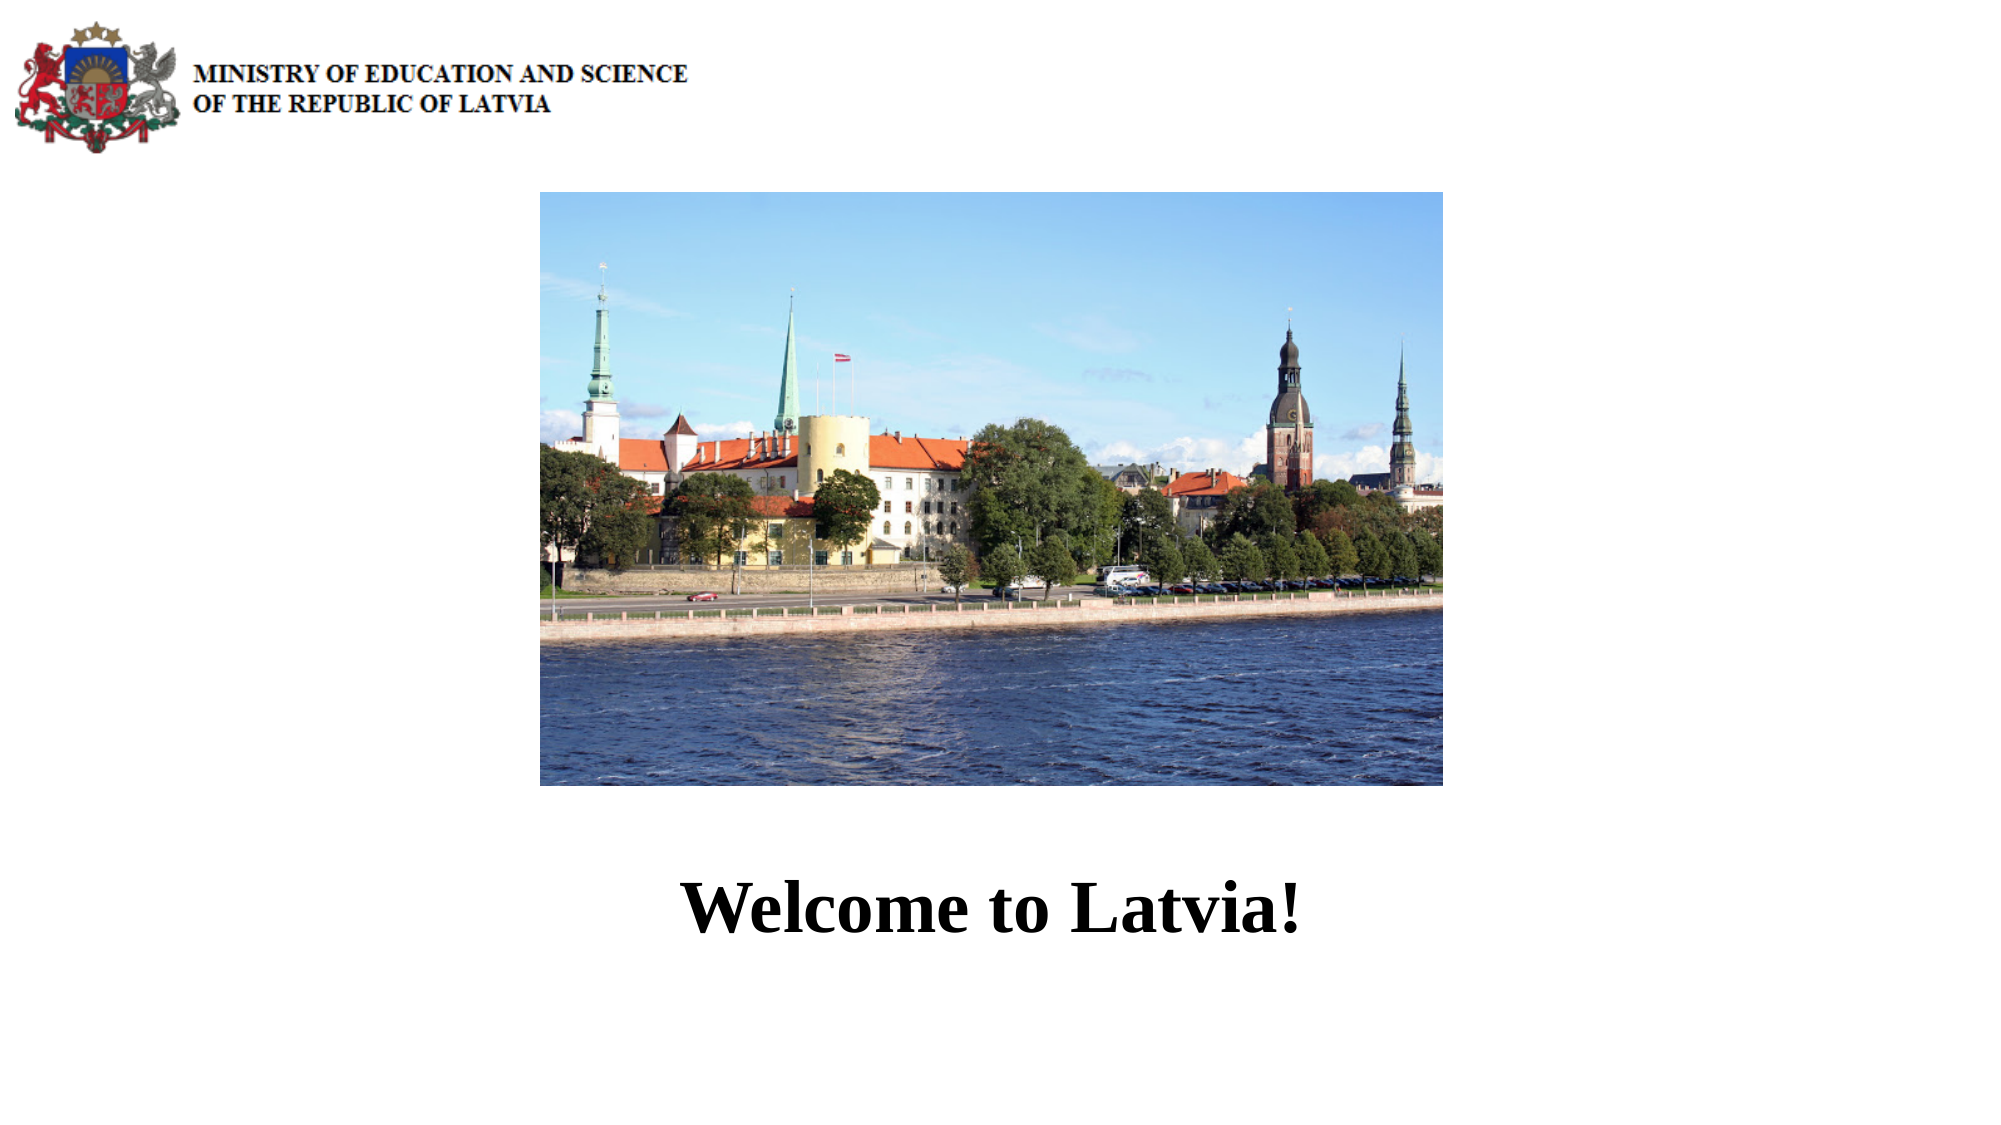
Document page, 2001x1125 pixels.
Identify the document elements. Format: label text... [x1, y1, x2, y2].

picture [15, 21, 709, 163]
list Welcome to Latvia! [129, 859, 1854, 968]
picture [540, 192, 1443, 786]
